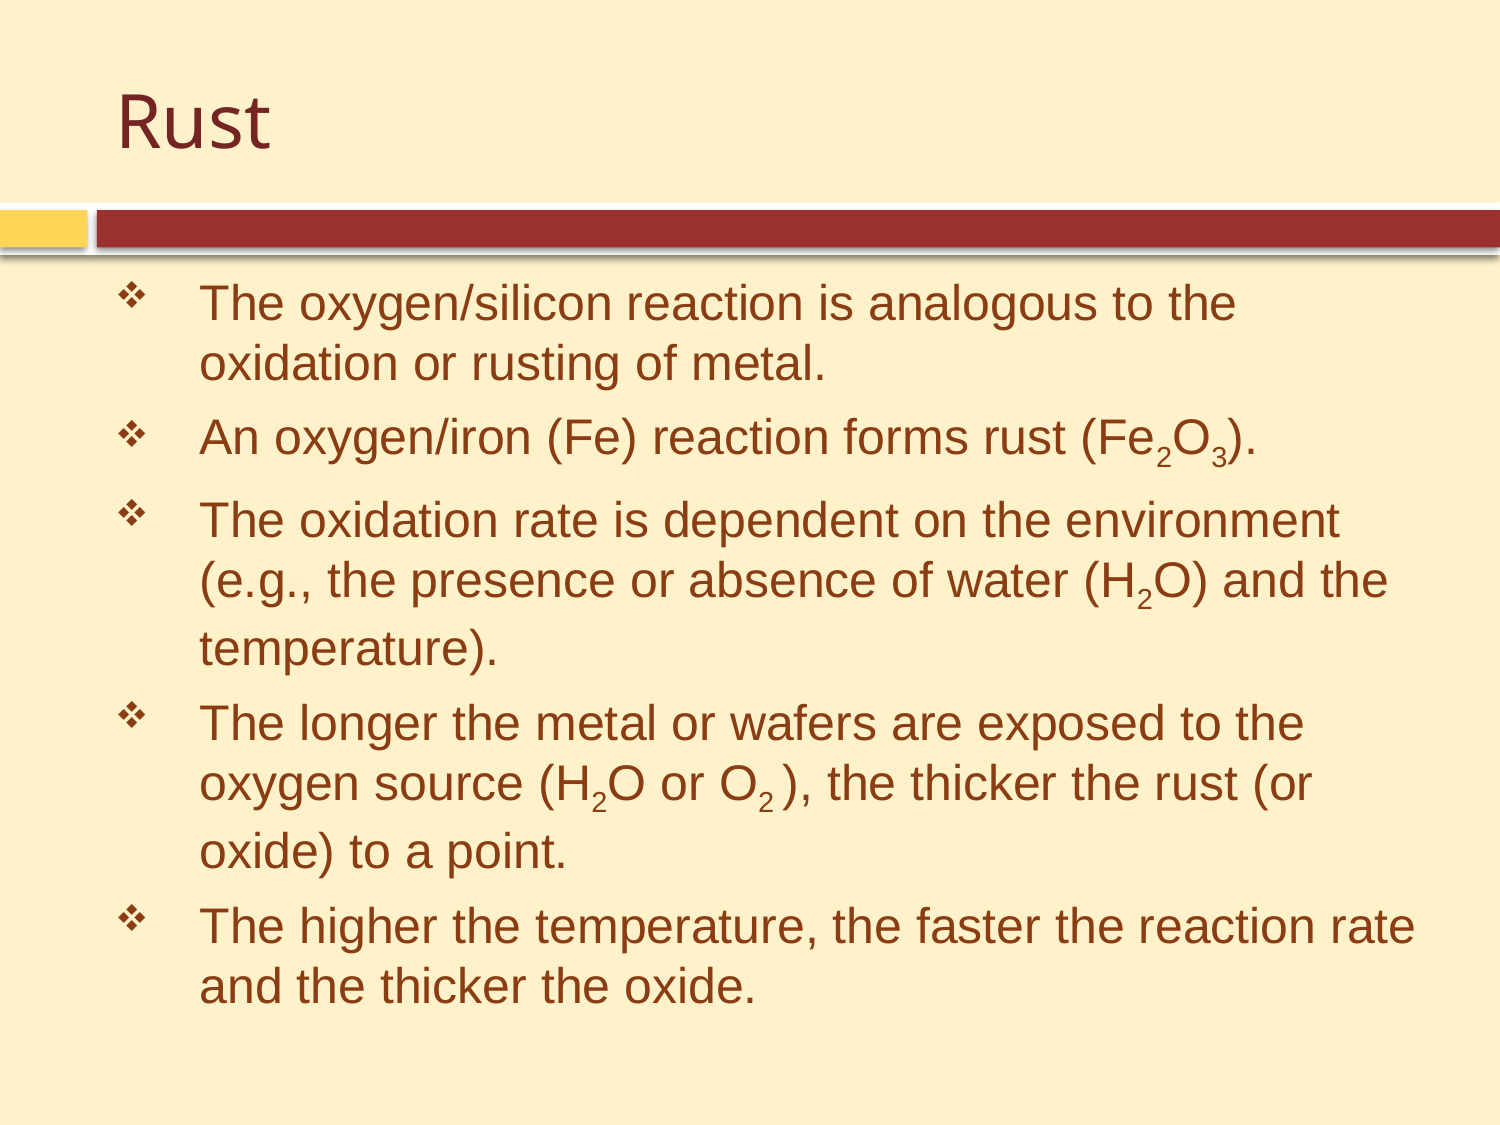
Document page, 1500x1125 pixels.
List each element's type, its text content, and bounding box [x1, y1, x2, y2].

list The oxygen/silicon reaction is analogous to the oxidation or rusting of metal. An oxygen/iron (Fe) reaction forms rust (Fe2O3). The oxidation rate is dependent on the environment (e.g., the presence or absence of water (H2O) and the temperature). The longer the metal or wafers are exposed to the oxygen source (H2O or O2 ), the thicker the rust (or oxide) to a point. The higher the temperature, the faster the reaction rate and the thicker the oxide. [100, 262, 1438, 1000]
title Rust [100, 37, 1438, 200]
